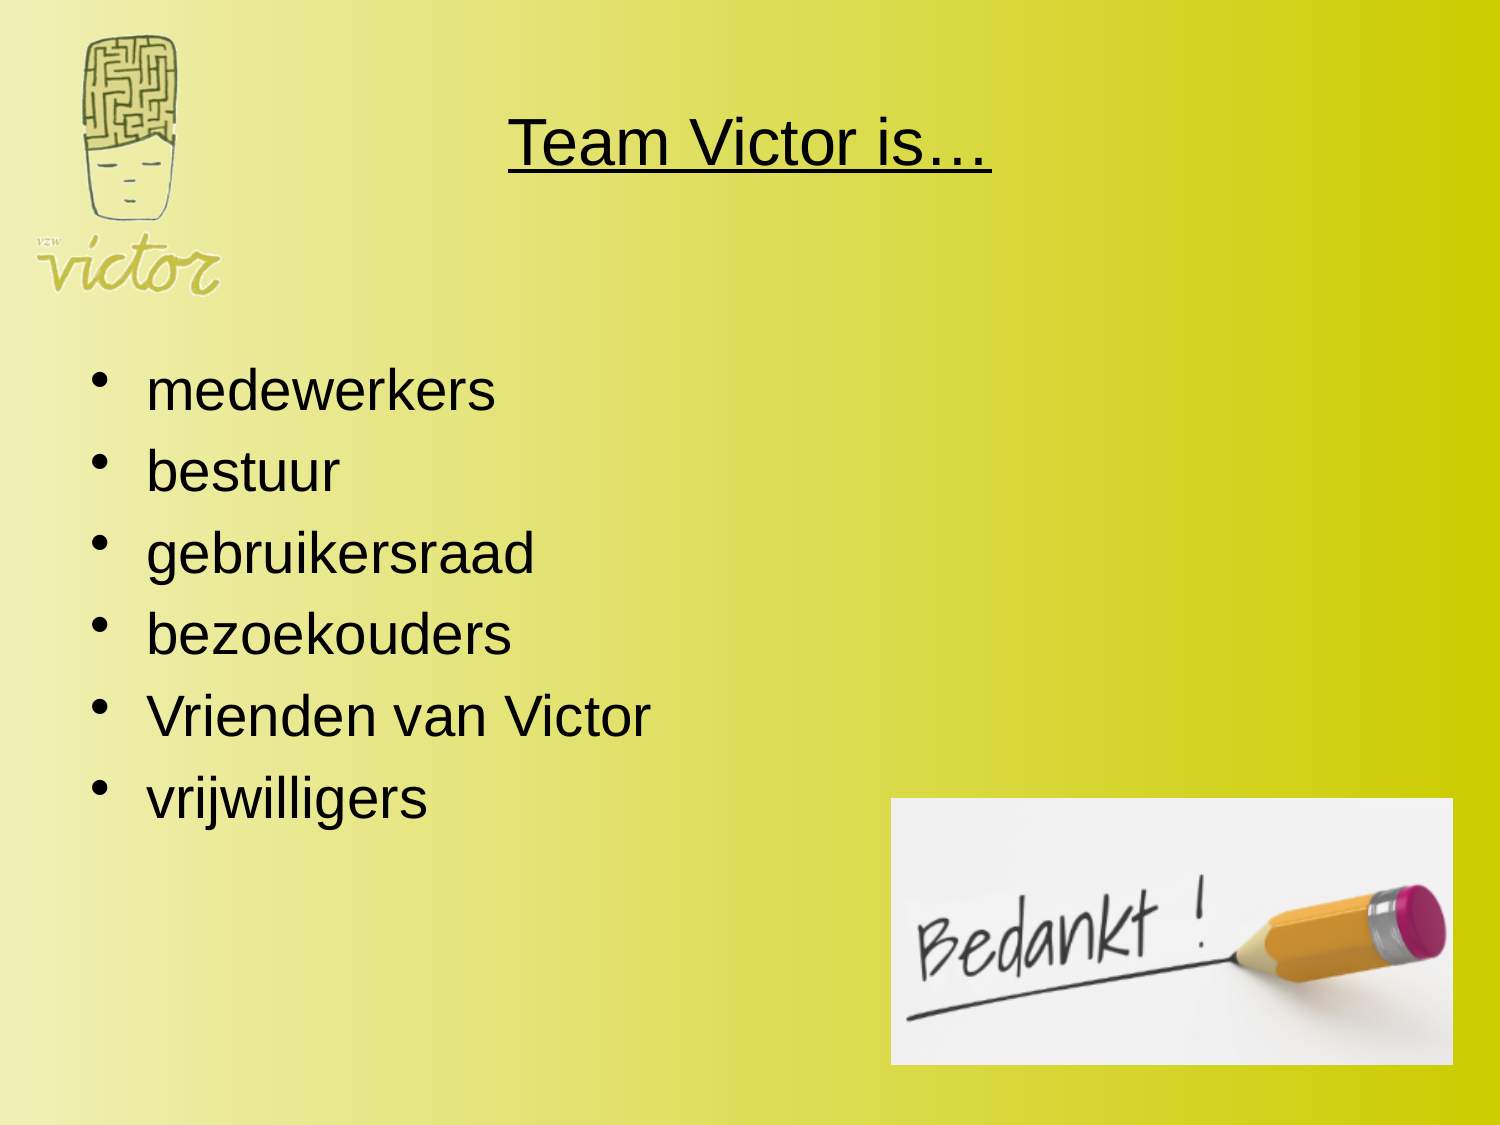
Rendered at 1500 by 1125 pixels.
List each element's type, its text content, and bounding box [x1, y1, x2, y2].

picture [29, 30, 234, 303]
title Team Victor is… [74, 44, 1426, 233]
picture [891, 798, 1453, 1065]
list medewerkers bestuur gebruikersraad bezoekouders Vrienden van Victor vrijwilligers [74, 262, 1426, 1006]
